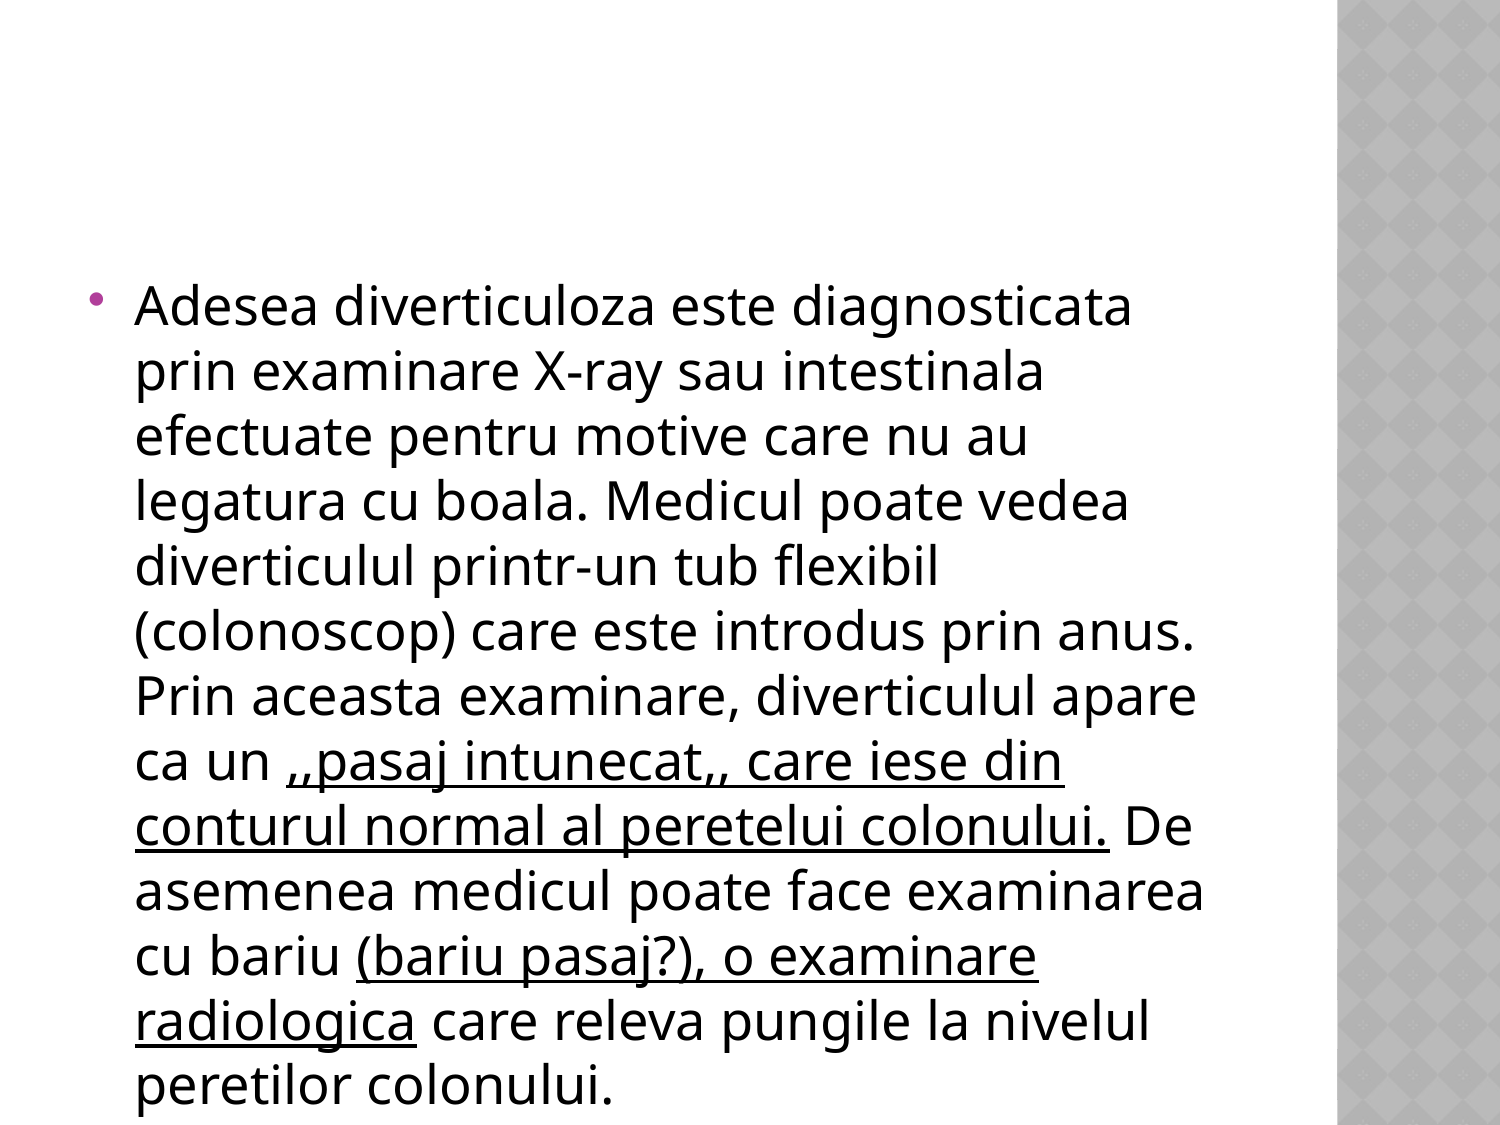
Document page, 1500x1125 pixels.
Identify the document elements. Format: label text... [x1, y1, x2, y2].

list Adesea diverticuloza este diagnosticata prin examinare X-ray sau intestinala efectuate pentru motive care nu au legatura cu boala. Medicul poate vedea diverticulul printr-un tub flexibil (colonoscop) care este introdus prin anus. Prin aceasta examinare, diverticulul apare ca un ,,pasaj intunecat,, care iese din conturul normal al peretelui colonului. De asemenea medicul poate face examinarea cu bariu (bariu pasaj?), o examinare radiologica care releva pungile la nivelul peretilor colonului. [75, 264, 1263, 1059]
